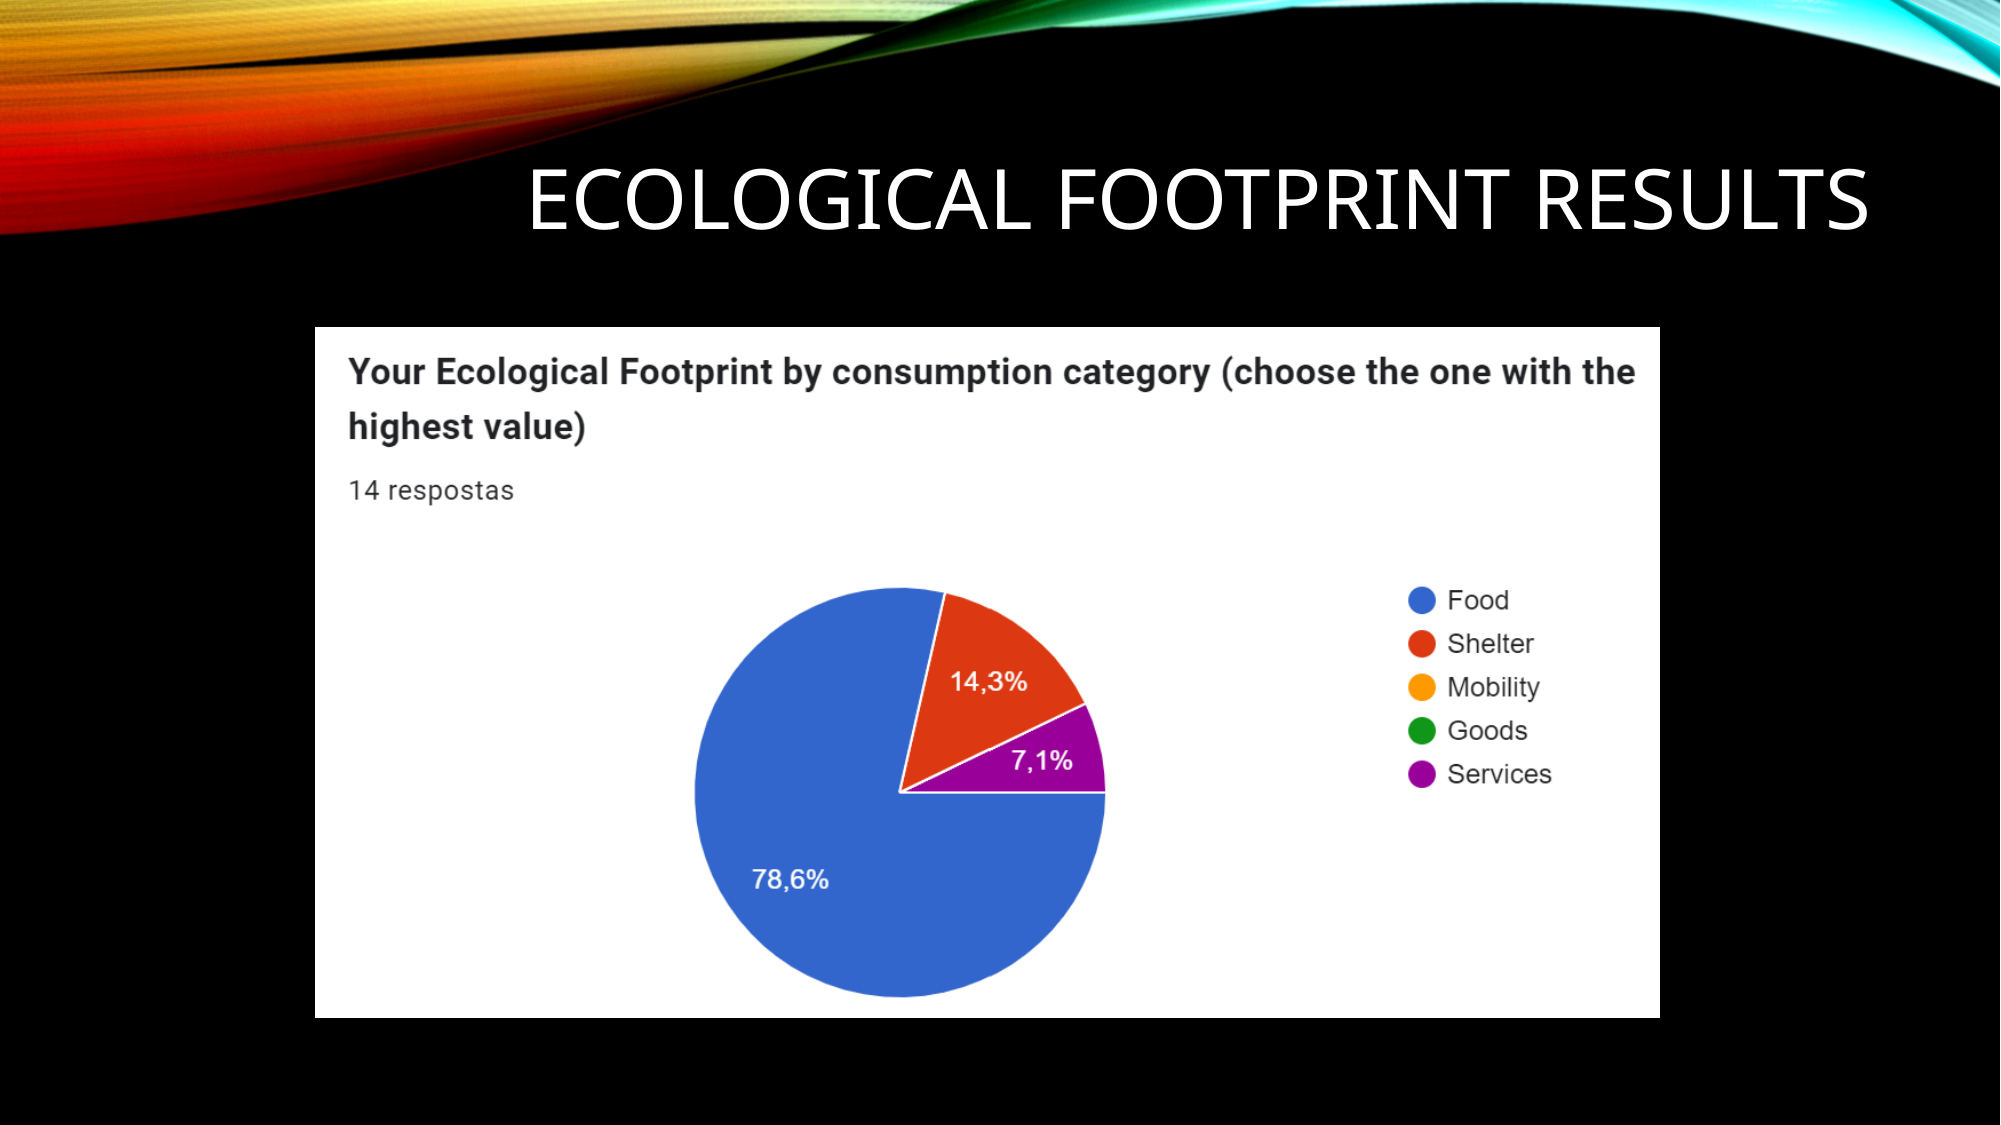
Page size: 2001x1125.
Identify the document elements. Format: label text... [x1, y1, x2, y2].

picture [0, 0, 2000, 237]
title Ecological footprint results [474, 96, 1887, 309]
picture [315, 327, 1661, 1018]
